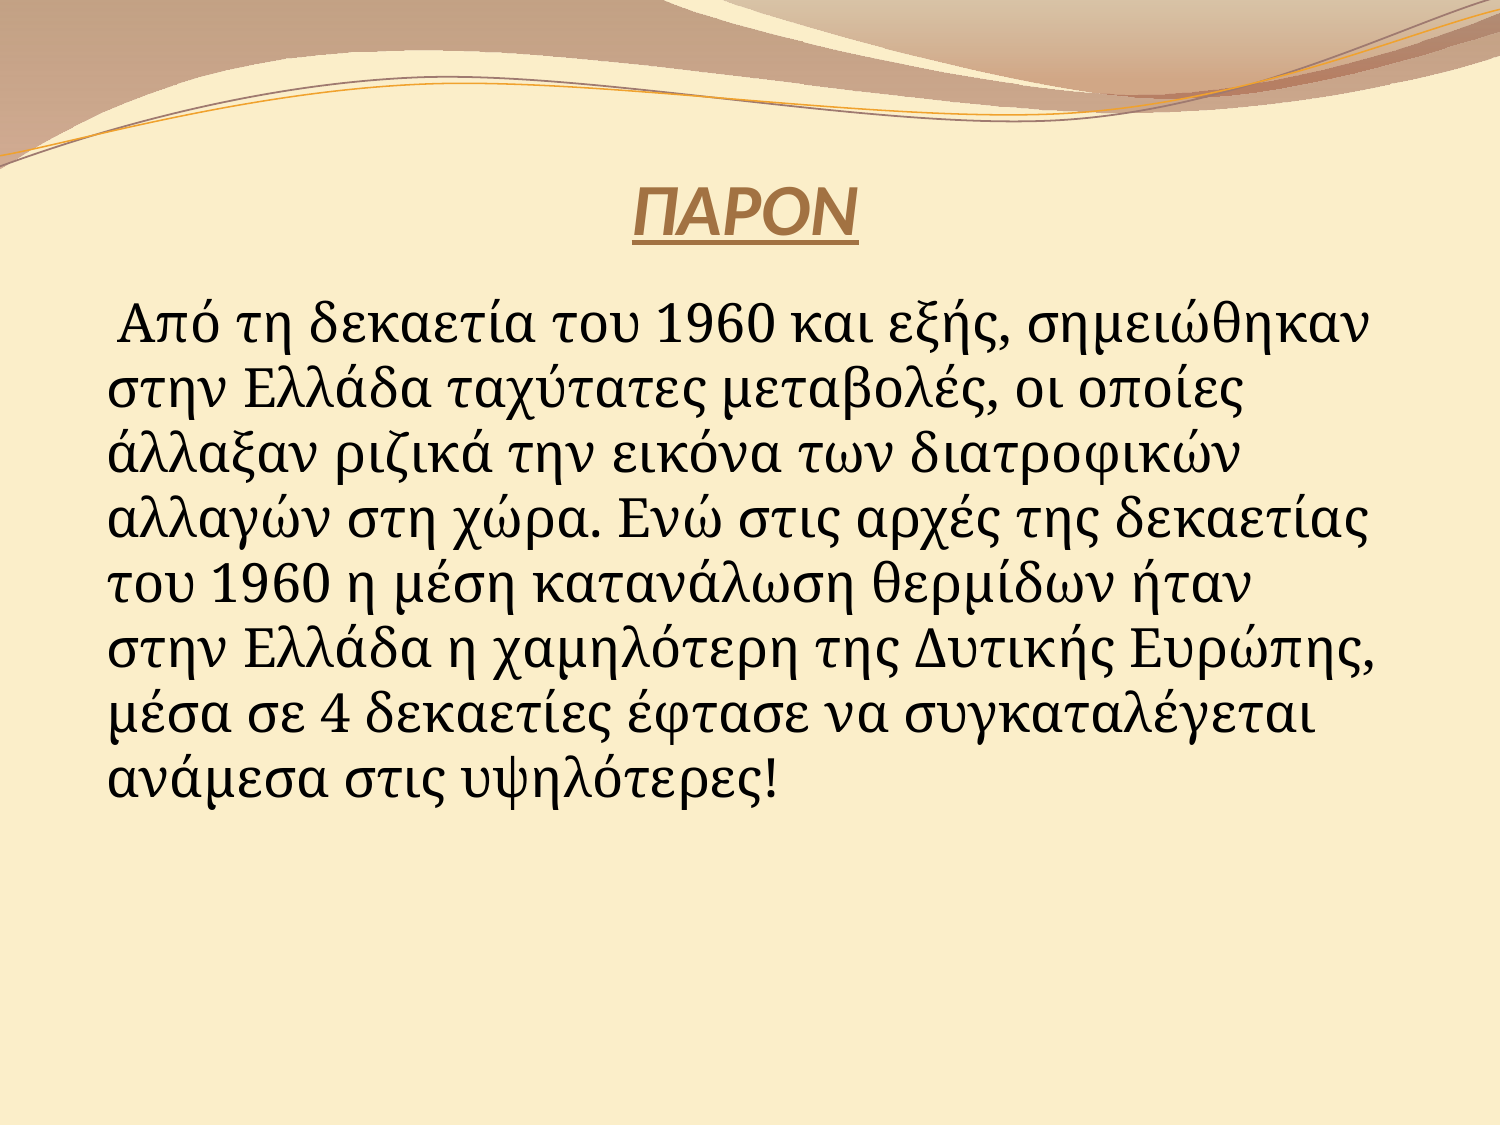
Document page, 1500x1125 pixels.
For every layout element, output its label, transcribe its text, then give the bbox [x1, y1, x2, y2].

list Από τη δεκαετία του 1960 και εξής, σημειώθηκαν στην Ελλάδα ταχύτατες μεταβολές, οι οποίες άλλαξαν ριζικά την εικόνα των διατροφικών αλλαγών στη χώρα. Ενώ στις αρχές της δεκαετίας του 1960 η μέση κατανάλωση θερμίδων ήταν στην Ελλάδα η χαμηλότερη της Δυτικής Ευρώπης, μέσα σε 4 δεκαετίες έφτασε να συγκαταλέγεται ανάμεσα στις υψηλότερες! [46, 281, 1397, 1002]
title ΠΑΡΟΝ [70, 152, 1421, 340]
